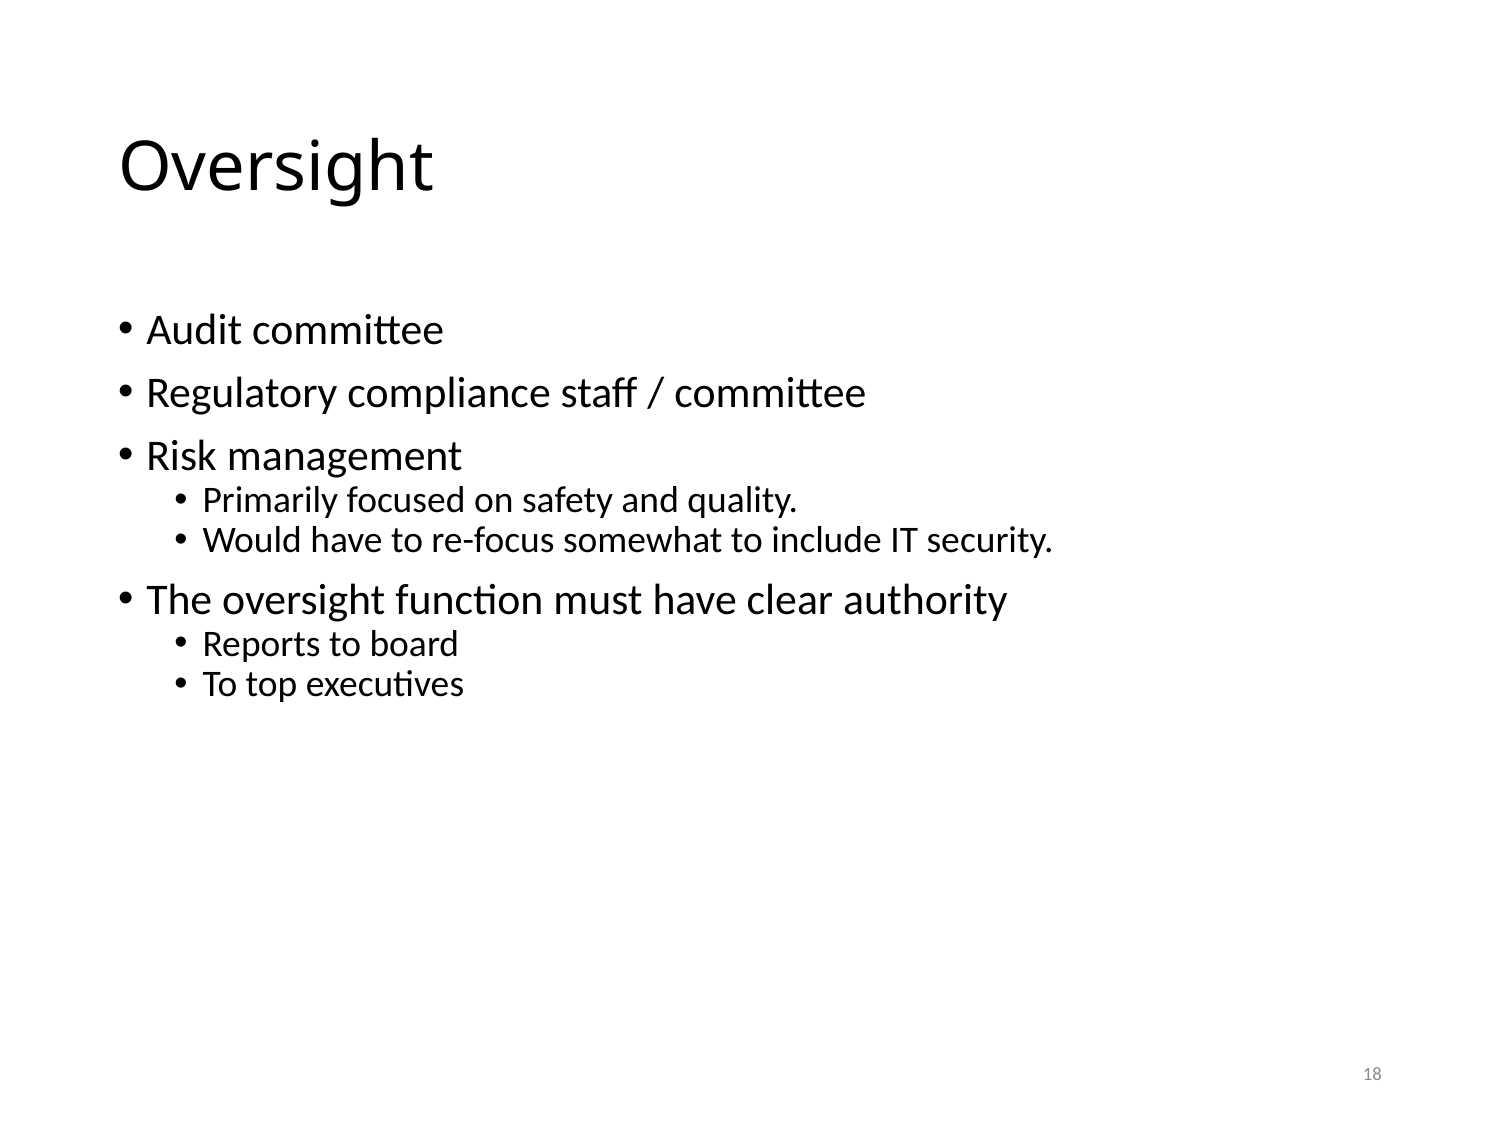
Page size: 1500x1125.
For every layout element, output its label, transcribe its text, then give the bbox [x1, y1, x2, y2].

list Audit committee Regulatory compliance staff / committee Risk management Primarily focused on safety and quality. Would have to re-focus somewhat to include IT security. The oversight function must have clear authority Reports to board To top executives [103, 299, 1397, 1014]
slide_number 18 [1059, 1042, 1397, 1103]
title Oversight [103, 59, 1397, 278]
